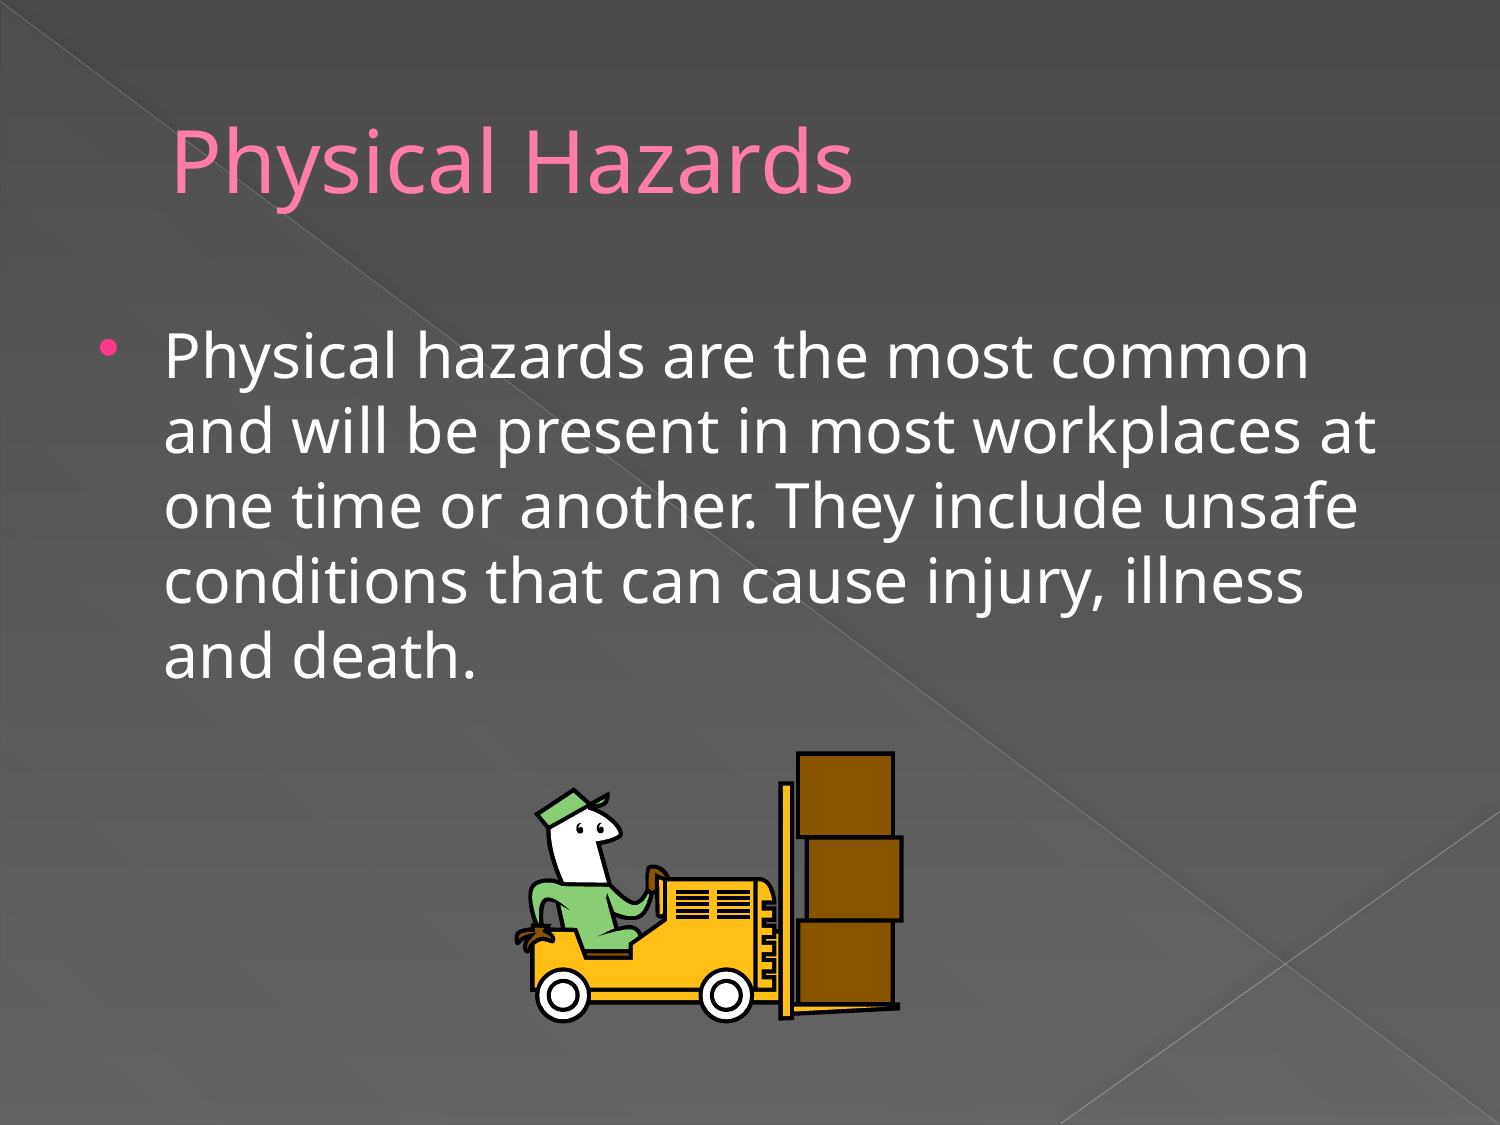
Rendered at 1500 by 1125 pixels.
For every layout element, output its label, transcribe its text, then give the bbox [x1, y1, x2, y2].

picture [513, 751, 904, 1024]
list Physical hazards are the most common and will be present in most workplaces at one time or another. They include unsafe conditions that can cause injury, illness and death. [75, 308, 1425, 1059]
title Physical Hazards [75, 43, 1425, 274]
